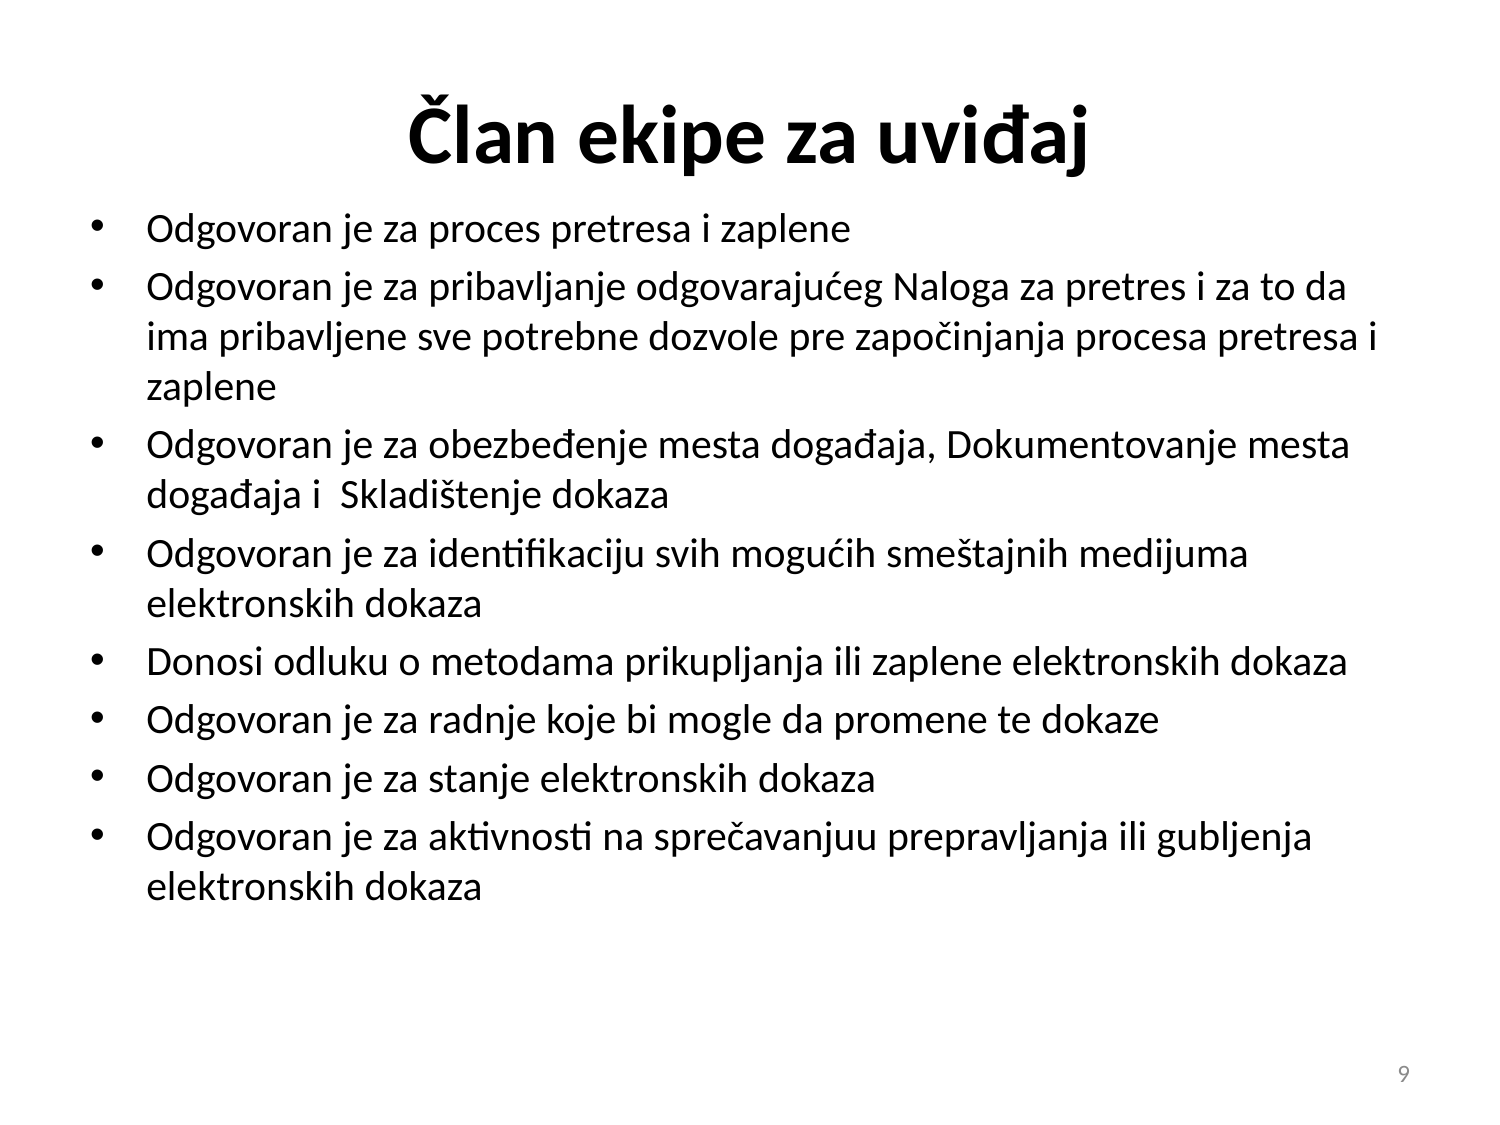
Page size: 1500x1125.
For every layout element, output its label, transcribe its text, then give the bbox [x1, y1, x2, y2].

title Član ekipe za uviđaj [74, 36, 1426, 192]
list Odgovoran je za proces pretresa i zaplene Odgovoran je za pribavljanje odgovarajućeg Naloga za pretres i za to da ima pribavljene sve potrebne dozvole pre započinjanja procesa pretresa i zaplene Odgovoran je za obezbeđenje mesta događaja, Dokumentovanje mesta događaja i Skladištenje dokaza Odgovoran je za identifikaciju svih mogućih smeštajnih medijuma elektronskih dokaza Donosi odluku o metodama prikupljanja ili zaplene elektronskih dokaza Odgovoran je za radnje koje bi mogle da promene te dokaze Odgovoran je za stanje elektronskih dokaza Odgovoran je za aktivnosti na sprečavanjuu prepravljanja ili gubljenja elektronskih dokaza [74, 192, 1426, 1006]
slide_number 9 [1074, 1042, 1425, 1103]
